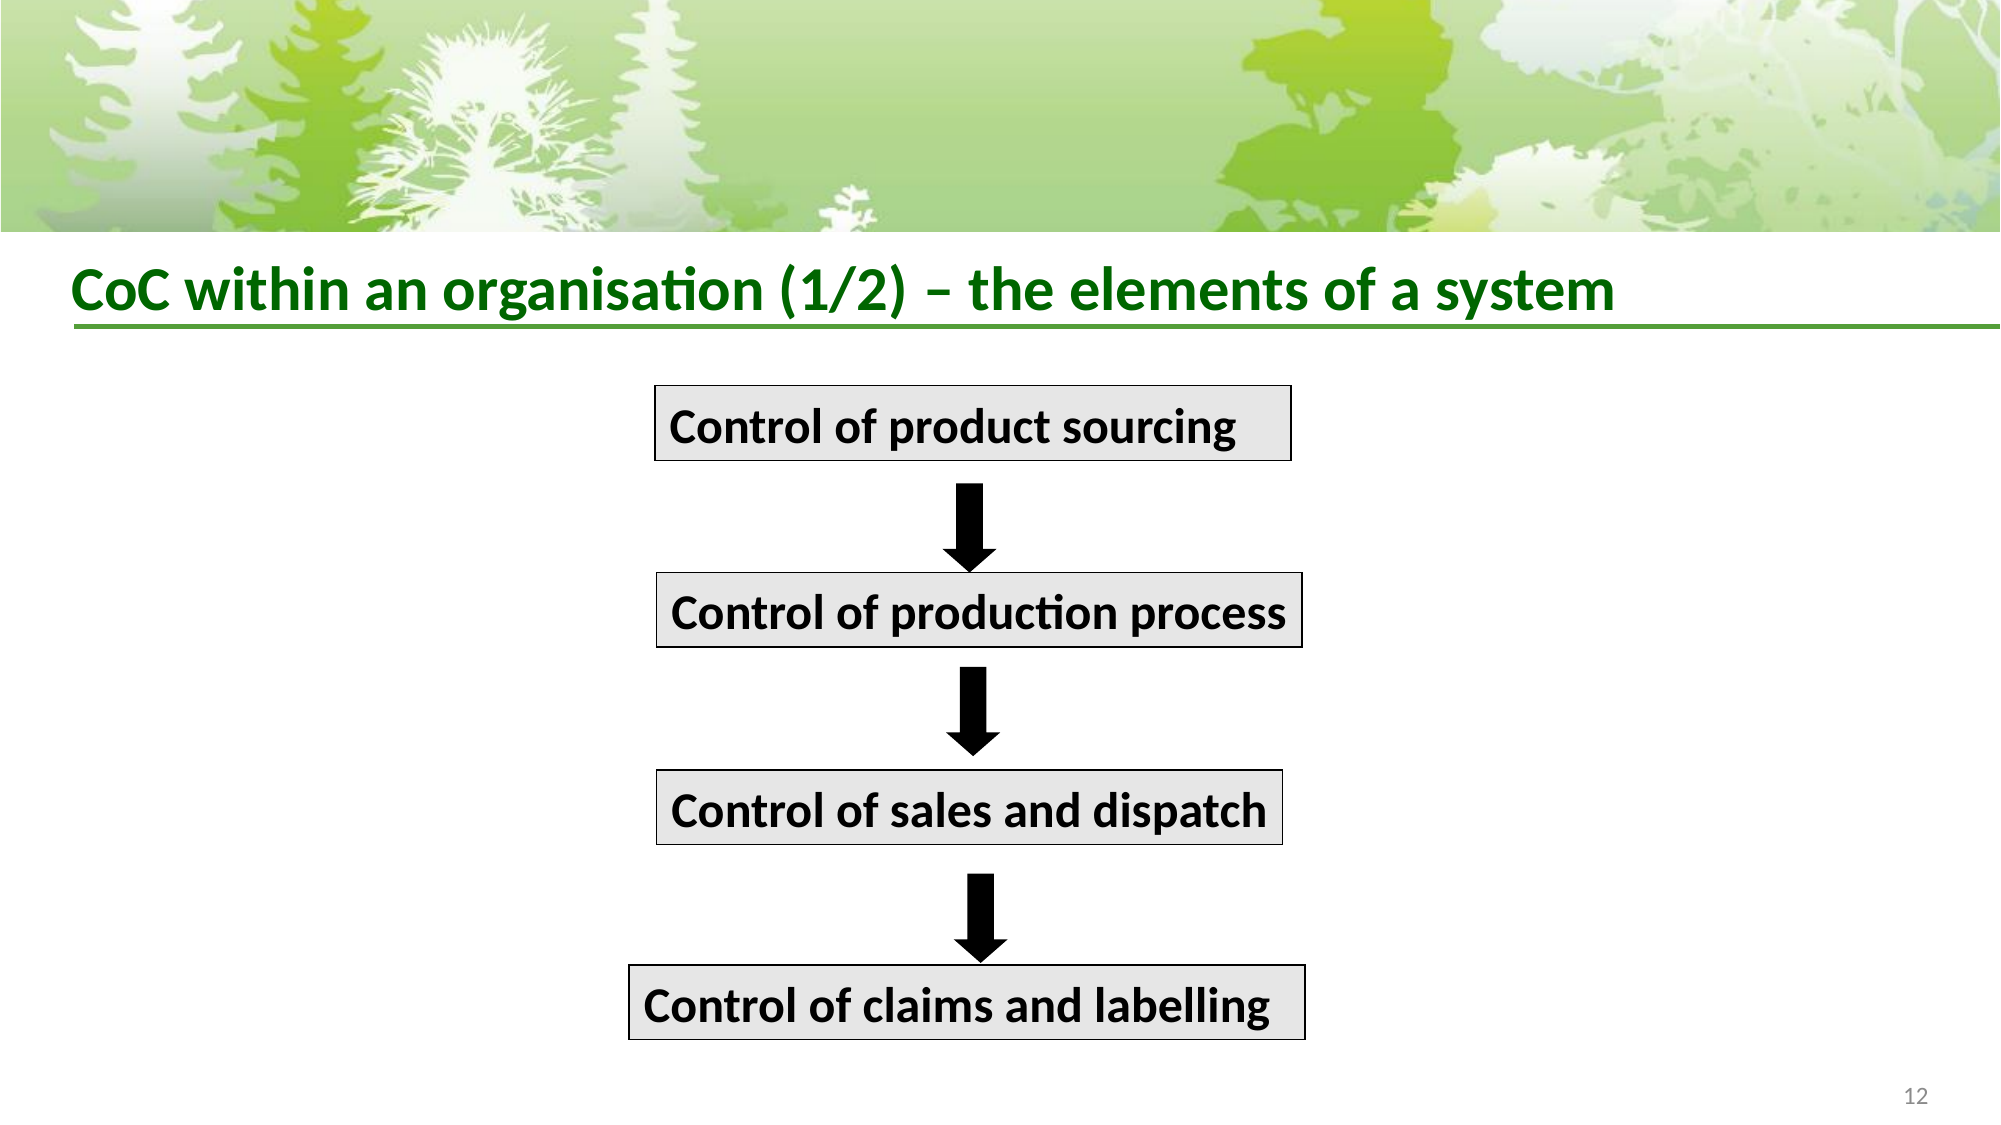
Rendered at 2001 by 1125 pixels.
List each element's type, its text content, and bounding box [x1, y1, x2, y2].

picture [0, 0, 2000, 232]
slide_number 12 [1493, 1065, 1944, 1125]
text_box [629, 385, 1305, 1041]
title CoC within an organisation (1/2) – the elements of a system [56, 181, 1782, 399]
